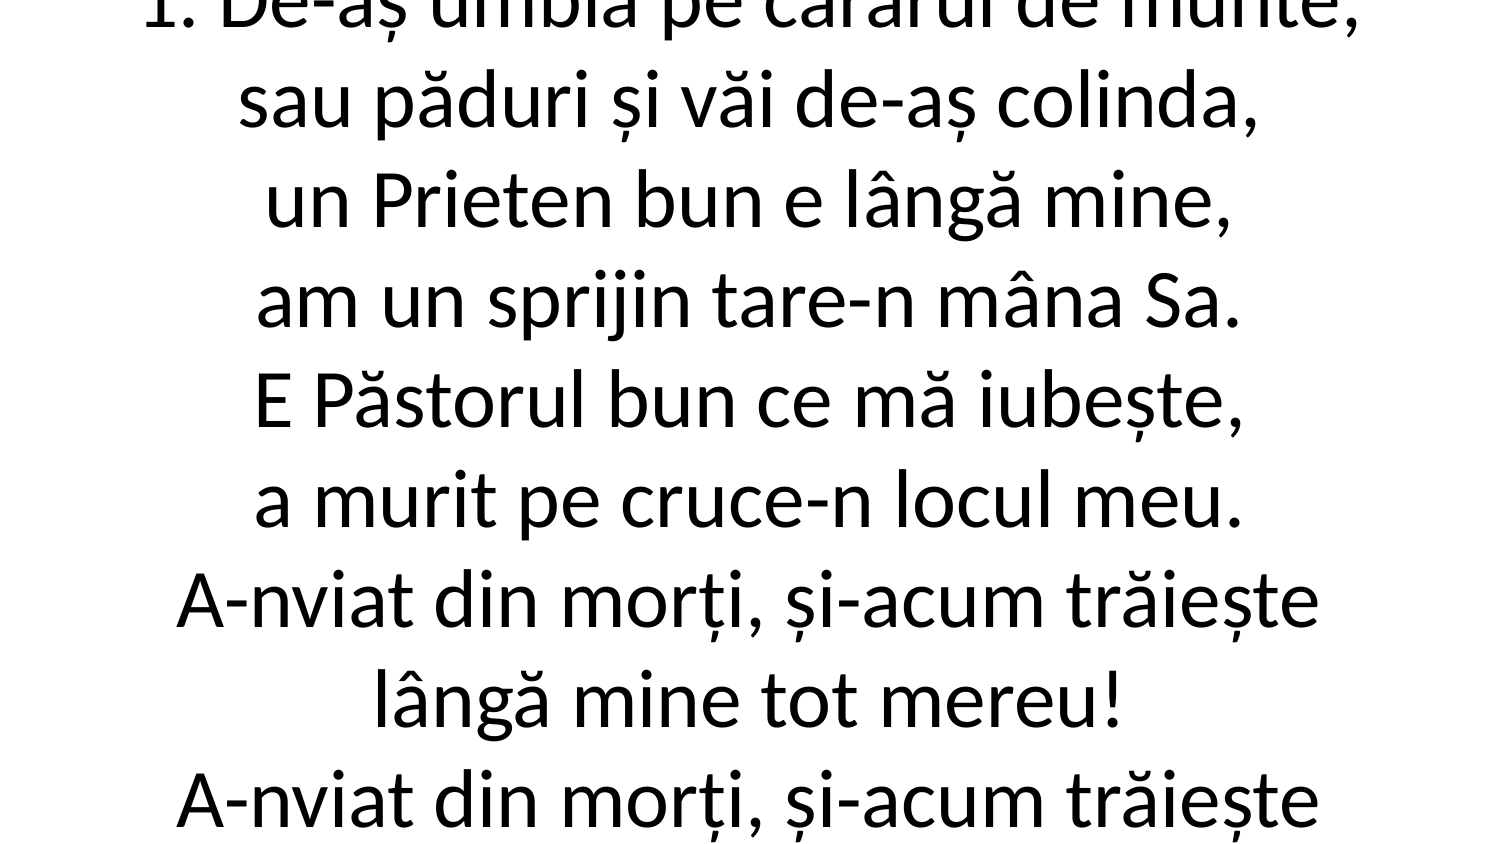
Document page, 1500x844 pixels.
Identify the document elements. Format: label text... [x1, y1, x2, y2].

text_box 1. De-aș umbla pe cărărui de munte, sau păduri și văi de-aș colinda, un Prieten bun e lângă mine, am un sprijin tare-n mâna Sa. E Păstorul bun ce mă iubește, a murit pe cruce-n locul meu. A-nviat din morți, și-acum trăiește lângă mine tot mereu! A-nviat din morți, și-acum trăiește lângă mine tot mereu! [122, 0, 1378, 844]
